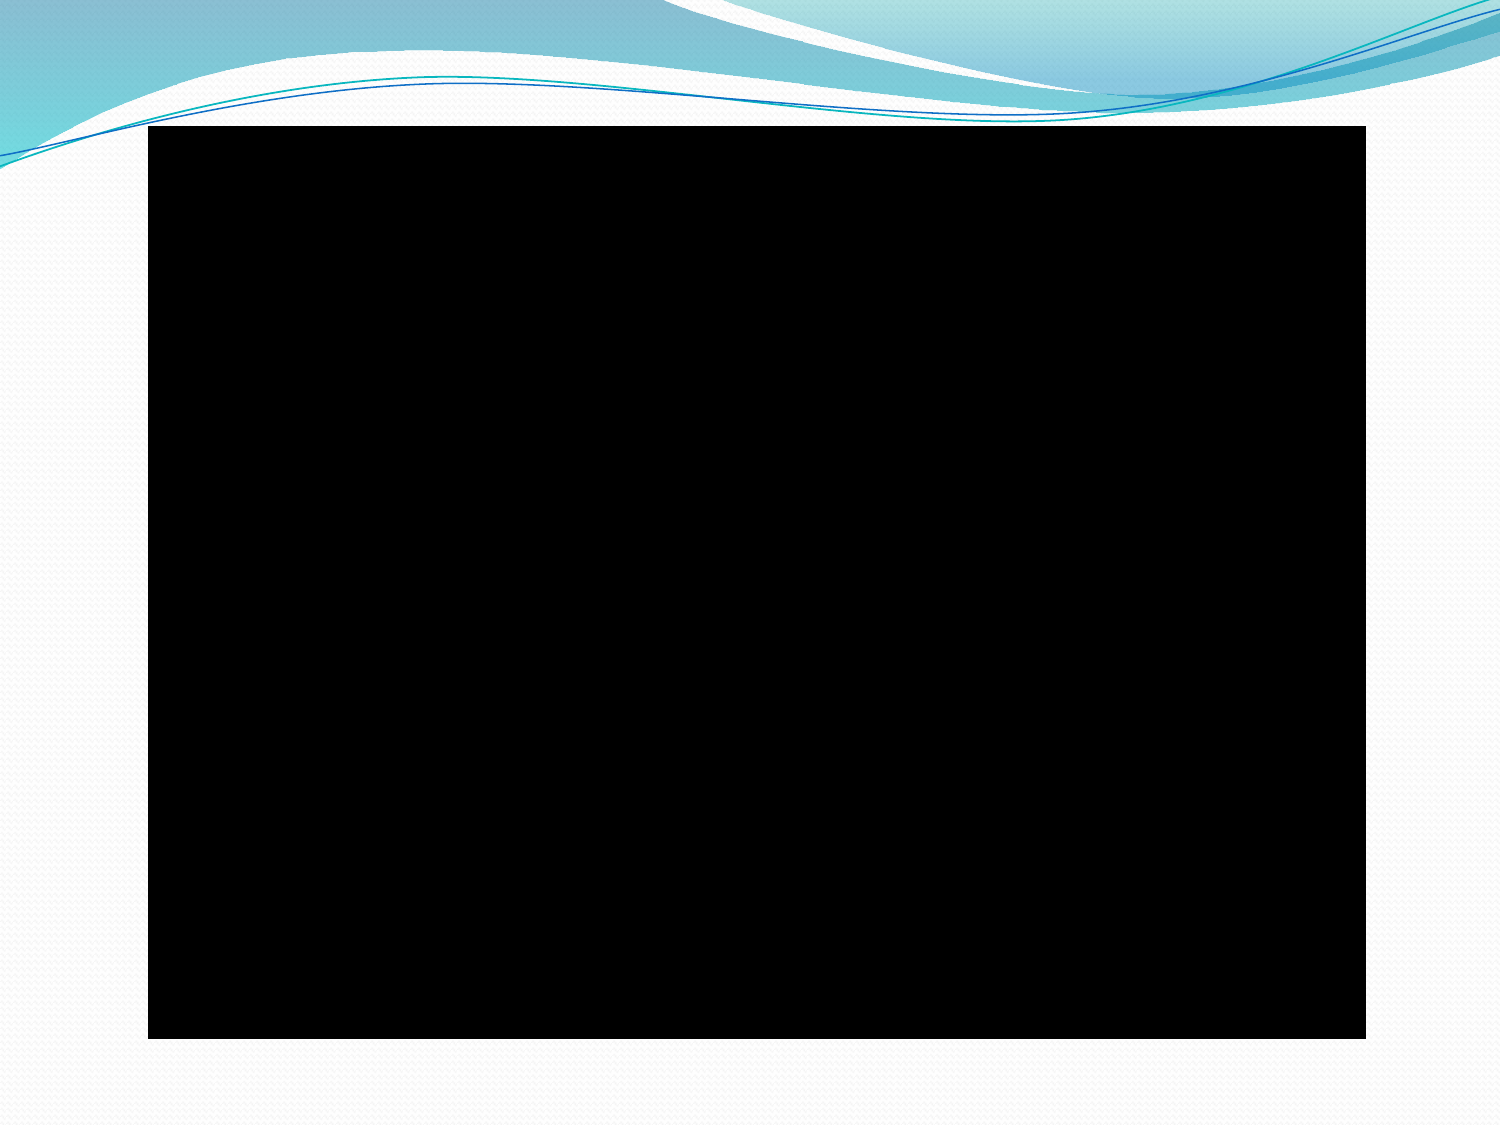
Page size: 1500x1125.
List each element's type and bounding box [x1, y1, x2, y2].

text_box [147, 125, 1367, 1040]
